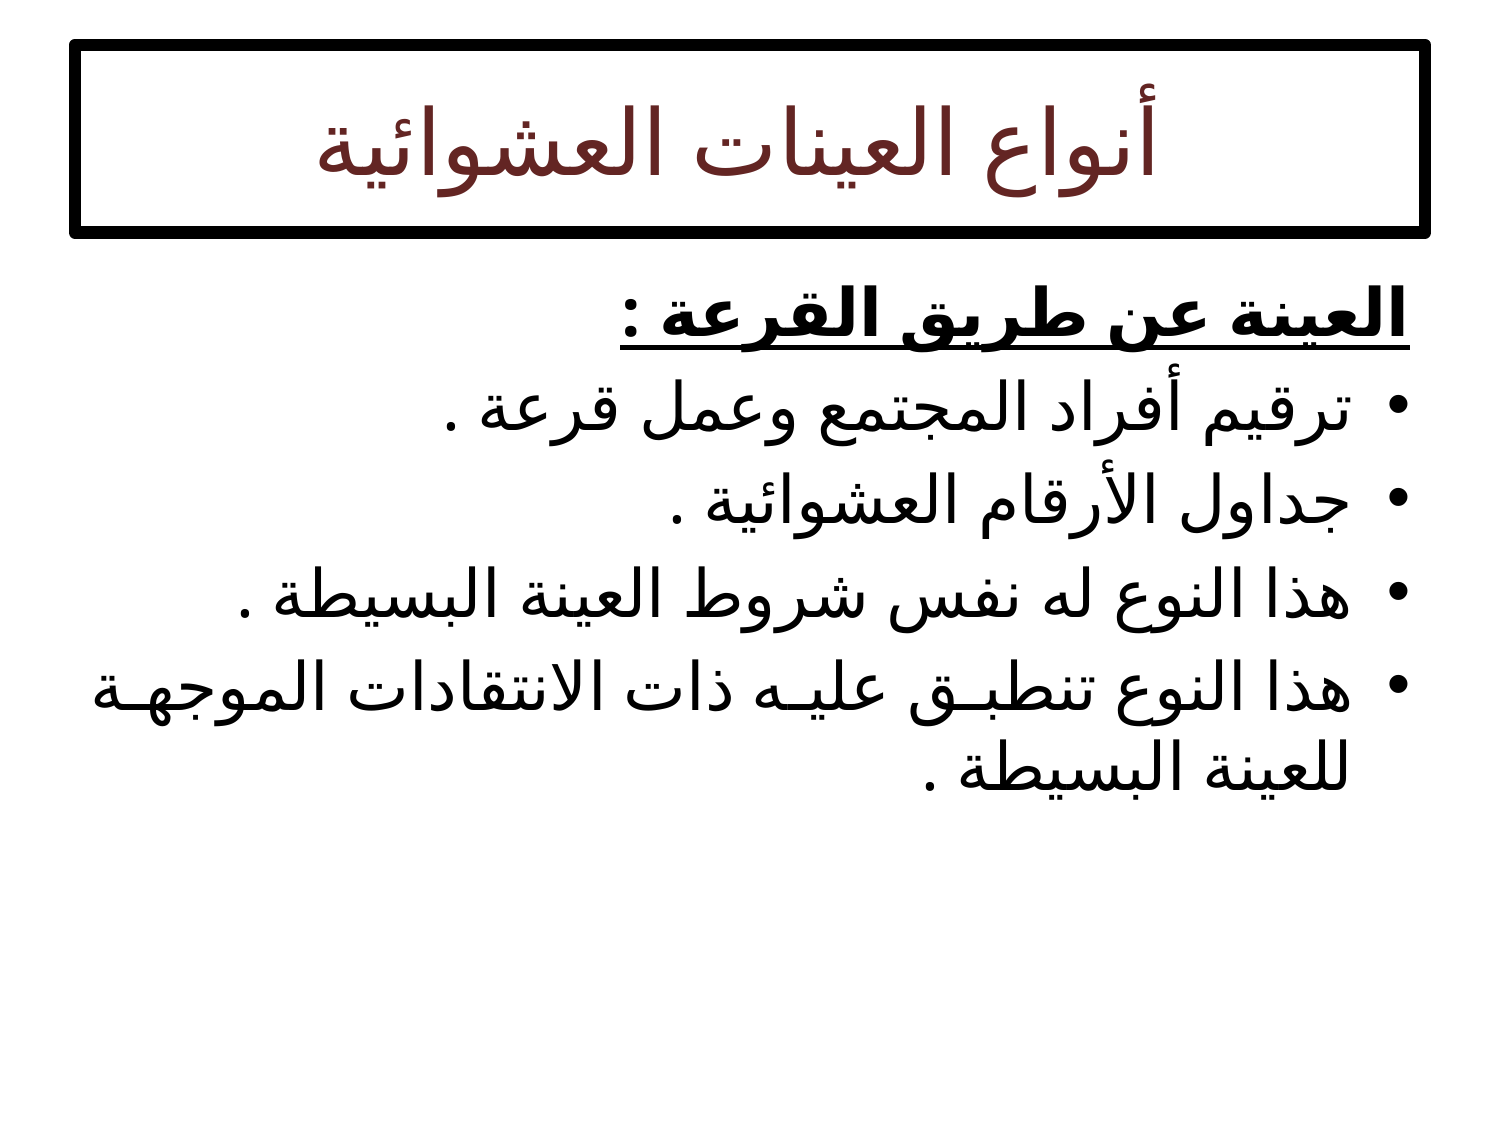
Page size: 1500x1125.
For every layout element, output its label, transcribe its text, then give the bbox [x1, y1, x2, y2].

title أنواع العينات العشوائية [75, 45, 1425, 233]
list العينة عن طريق القرعة : ترقيم أفراد المجتمع وعمل قرعة . جداول الأرقام العشوائية . هذا النوع له نفس شروط العينة البسيطة . هذا النوع تنطبق عليه ذات الانتقادات الموجهة للعينة البسيطة . [75, 262, 1425, 1005]
